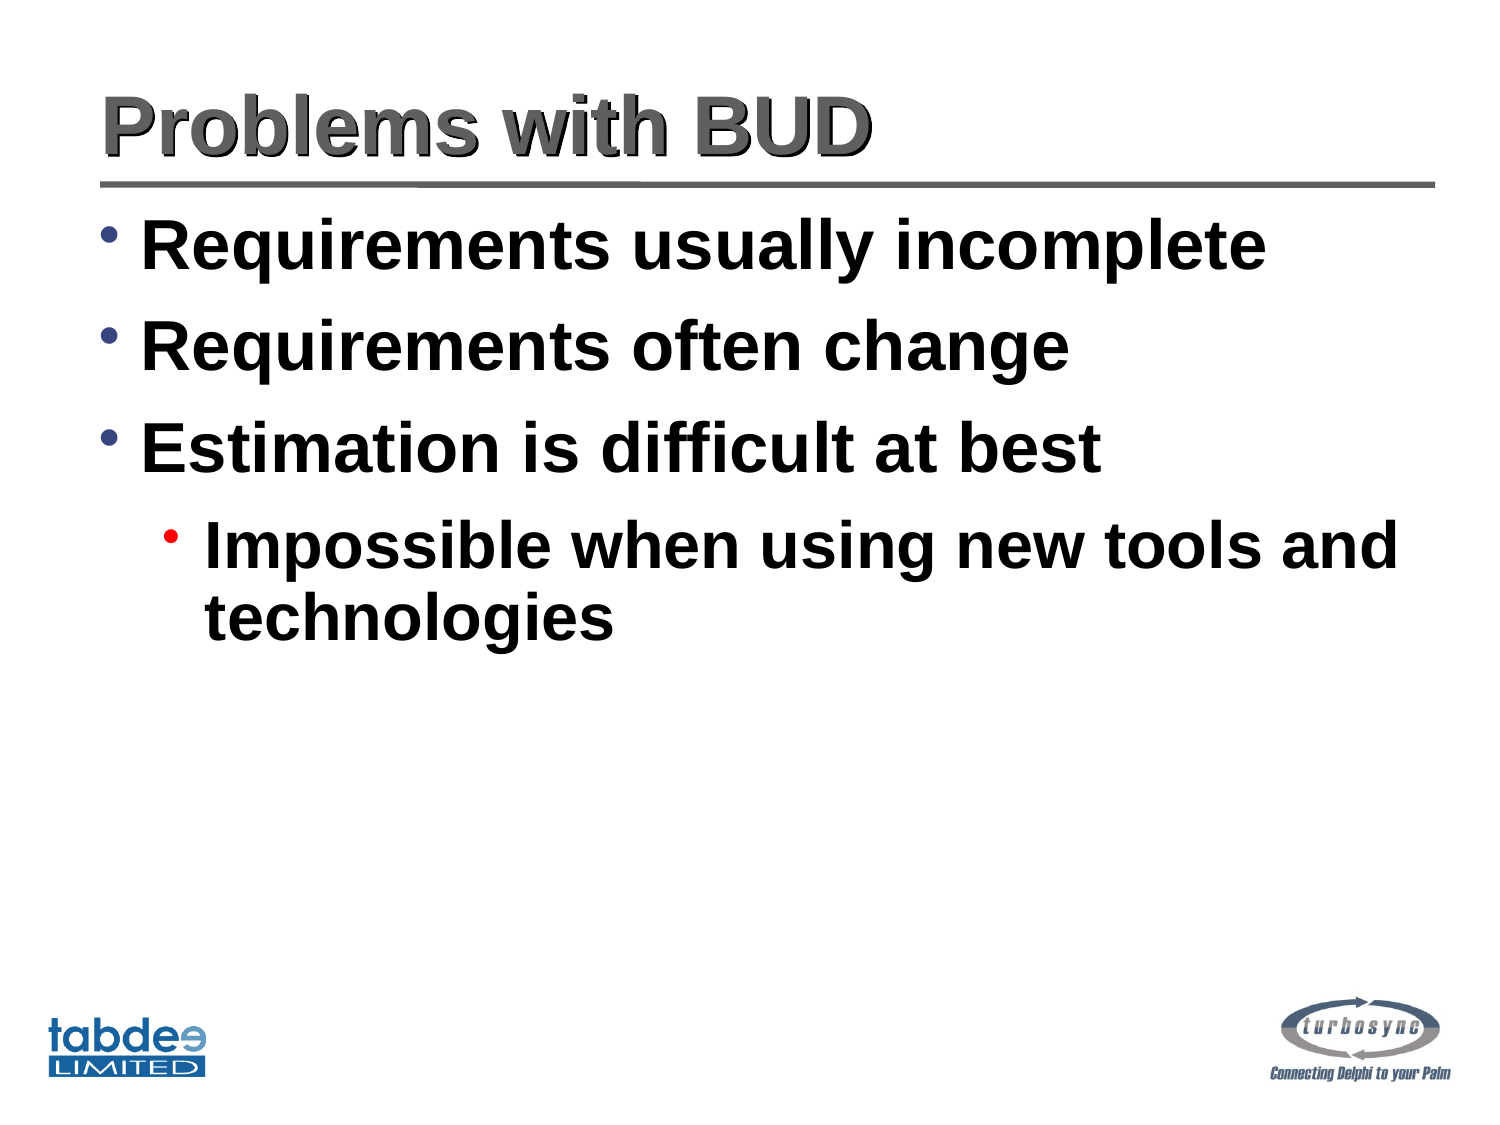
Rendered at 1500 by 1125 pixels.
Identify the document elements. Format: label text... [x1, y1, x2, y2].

picture [29, 999, 230, 1092]
title Problems with BUD [100, 85, 1437, 173]
list Requirements usually incomplete Requirements often change Estimation is difficult at best Impossible when using new tools and technologies [97, 208, 1435, 675]
picture [1257, 987, 1459, 1094]
